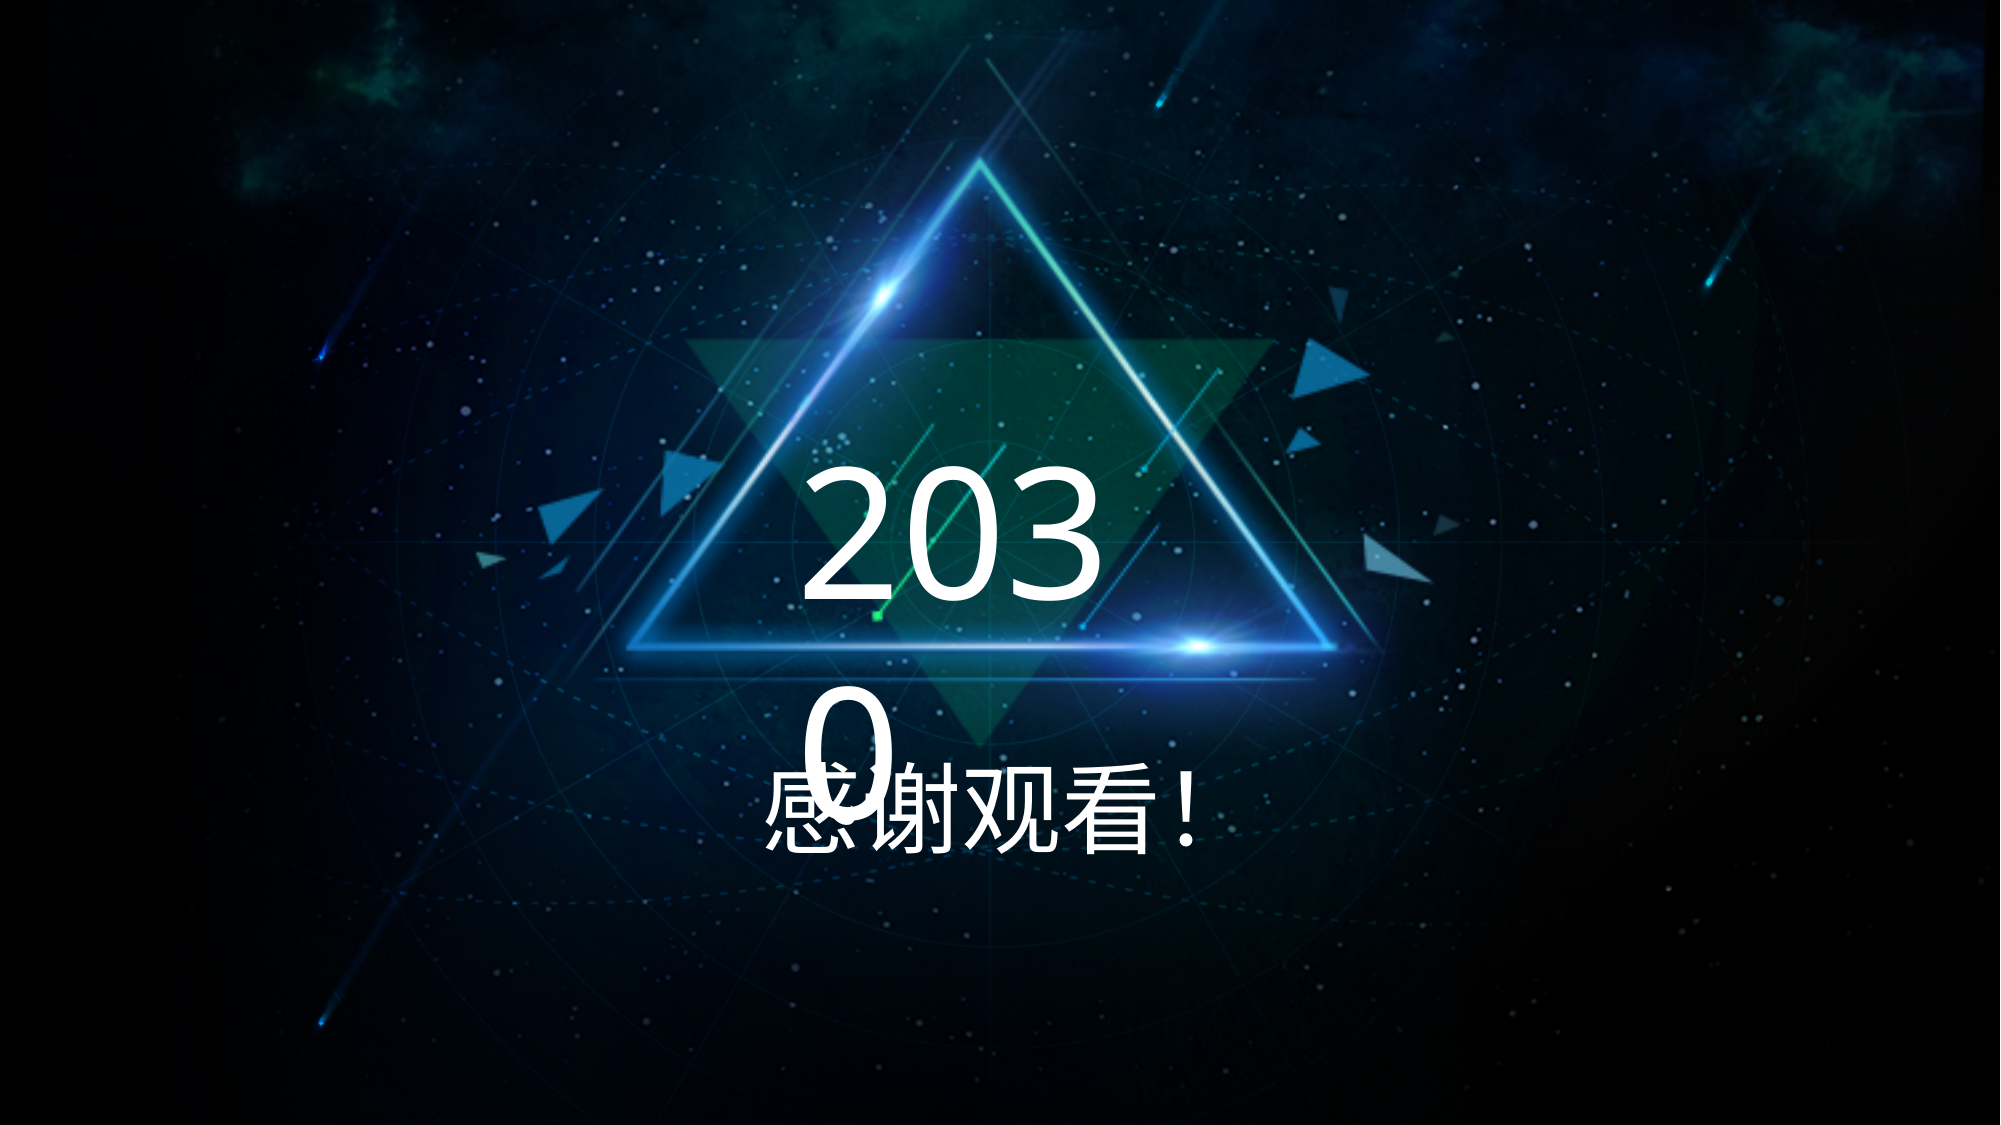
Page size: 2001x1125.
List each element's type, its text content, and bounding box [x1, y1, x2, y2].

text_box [468, 30, 1485, 807]
picture [0, 0, 2000, 1125]
text_box 感谢观看！ [542, 807, 1482, 874]
